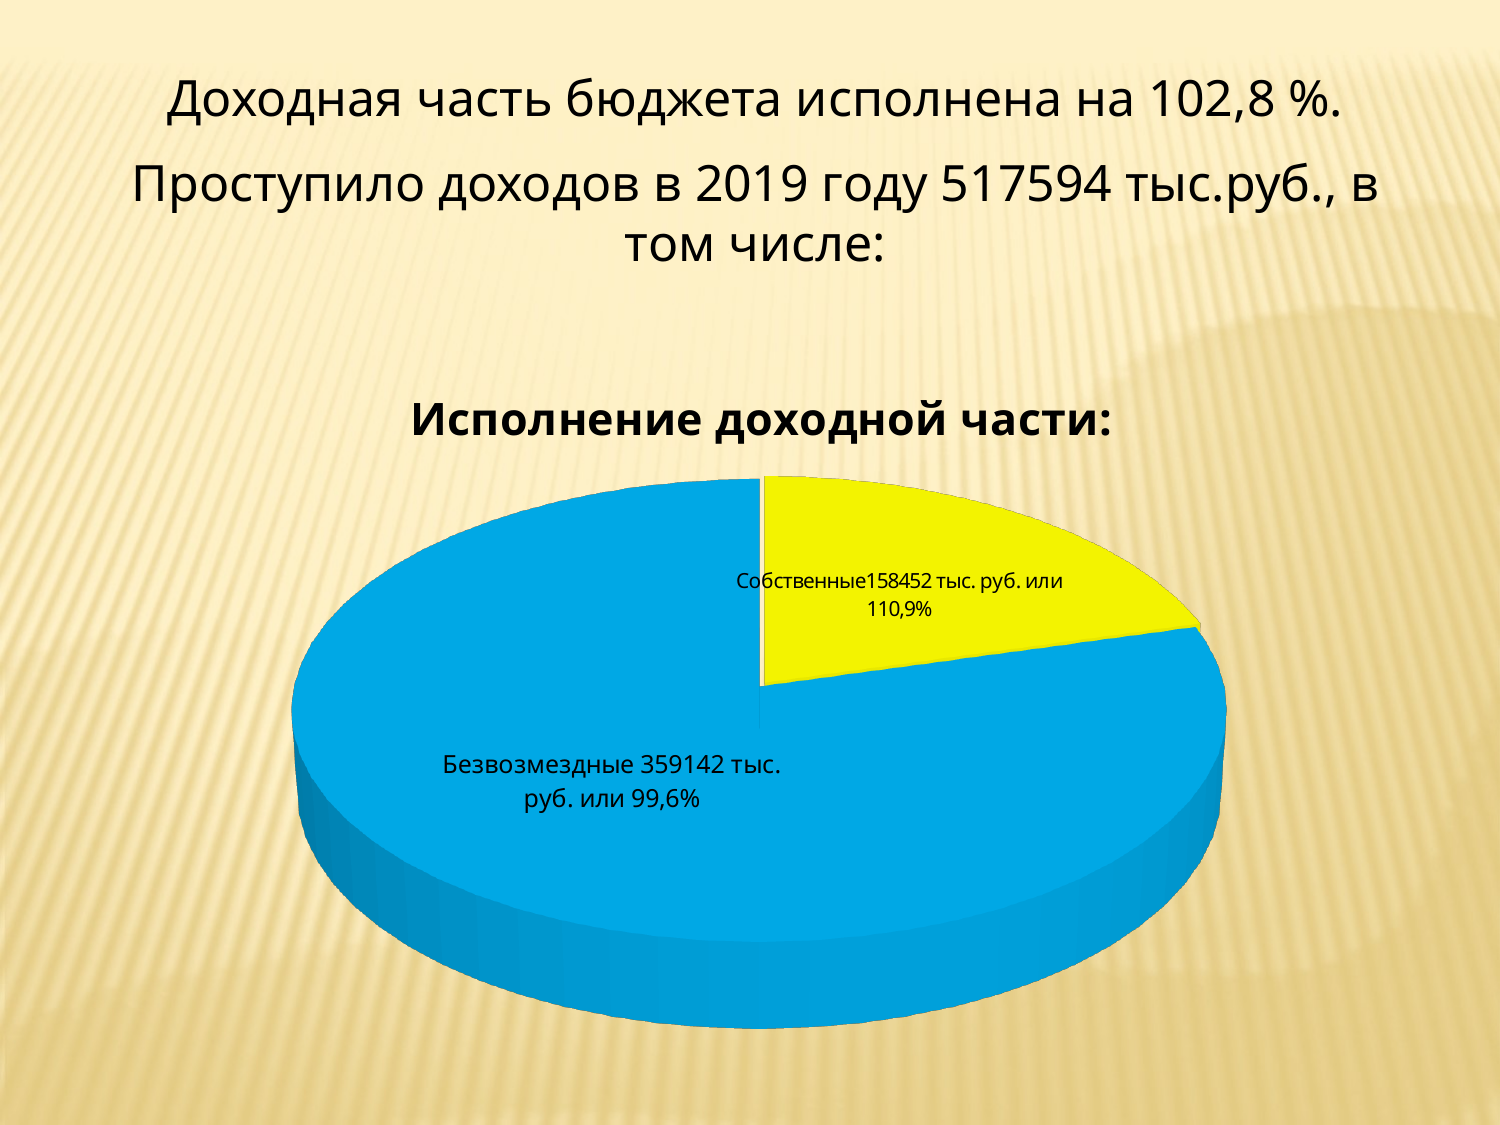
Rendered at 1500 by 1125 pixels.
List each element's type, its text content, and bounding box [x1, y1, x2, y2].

picture [0, 0, 1500, 1125]
chart [140, 351, 1383, 1044]
text_box Доходная часть бюджета исполнена на 102,8 %. Проступило доходов в 2019 году 517594 тыс.руб., в том числе: [81, 58, 1430, 279]
